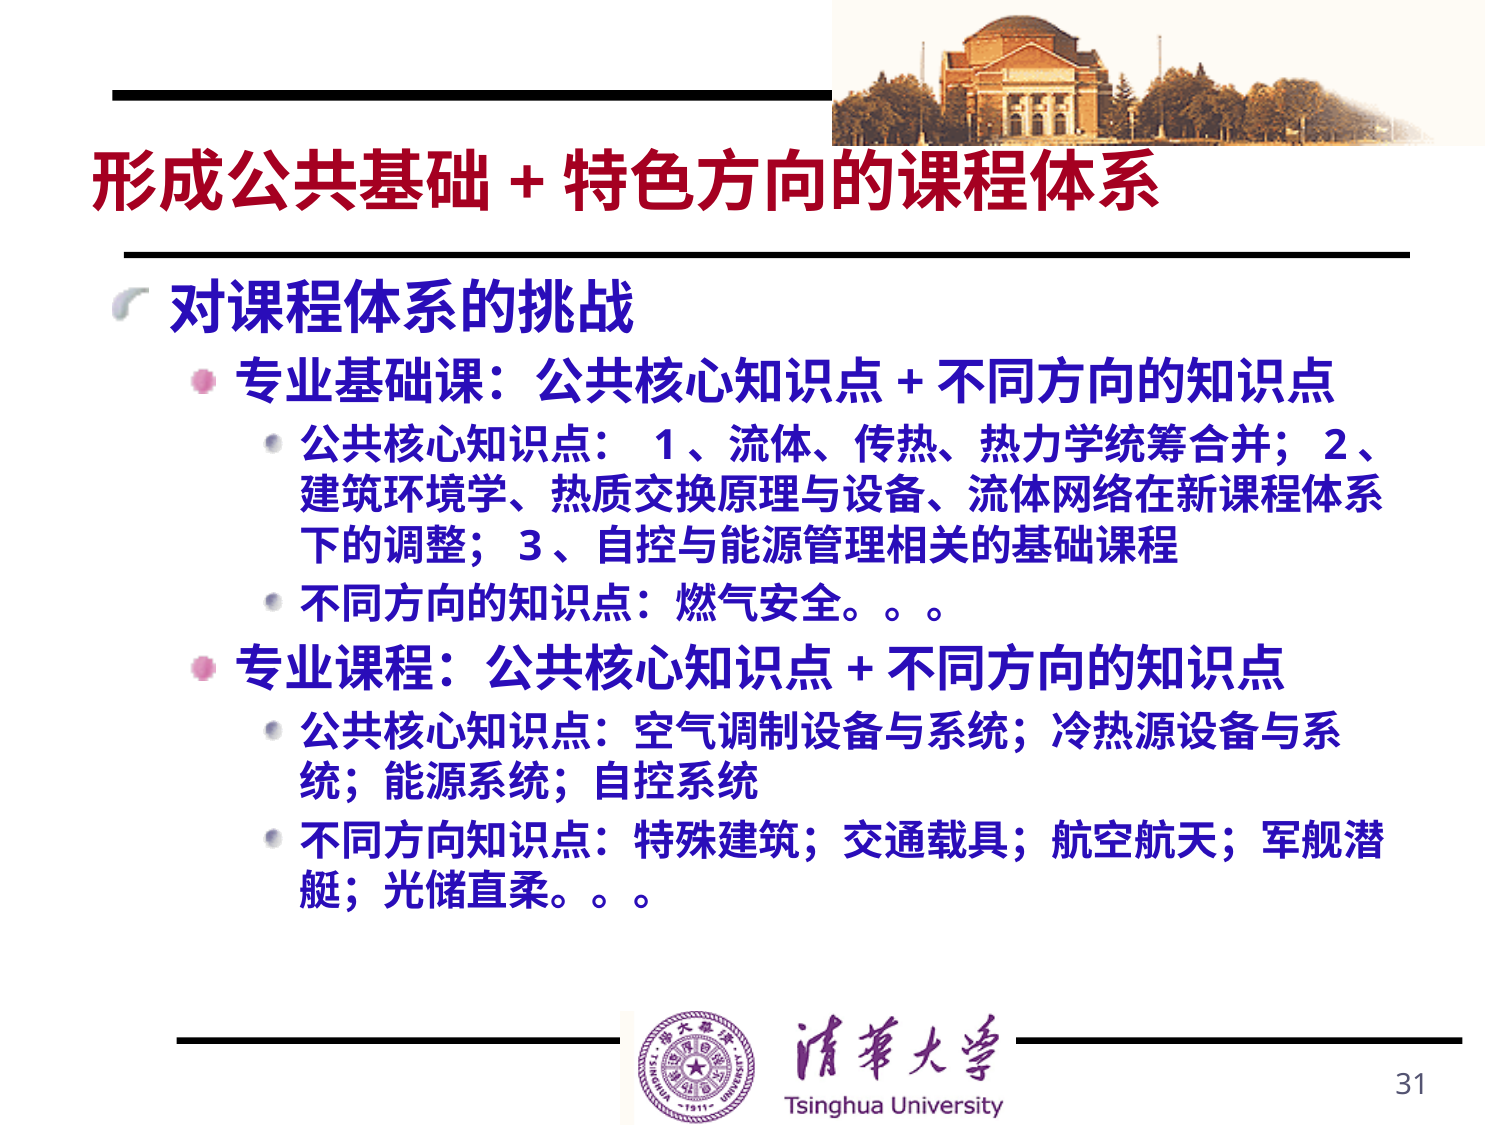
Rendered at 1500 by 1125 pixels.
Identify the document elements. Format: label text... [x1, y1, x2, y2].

picture [112, 286, 149, 324]
title 形成公共基础+特色方向的课程体系 [76, 113, 1428, 245]
picture [262, 827, 283, 849]
picture [187, 365, 216, 394]
picture [262, 719, 283, 741]
picture [187, 652, 216, 681]
list 对课程体系的挑战 专业基础课：公共核心知识点+不同方向的知识点 公共核心知识点： 1、流体、传热、热力学统筹合并；2、建筑环境学、热质交换原理与设备、流体网络在新课程体系下的调整；3、自控与能源管理相关的基础课程 不同方向的知识点：燃气安全。。。 专业课程：公共核心知识点+不同方向的知识点 公共核心知识点：空气调制设备与系统；冷热源设备与系统；能源系统；自控系统 不同方向知识点：特殊建筑；交通载具；航空航天；军舰潜艇；光储直柔。。。 [97, 262, 1427, 1046]
picture [832, 0, 1485, 146]
picture [620, 1046, 1016, 1125]
picture [262, 432, 283, 454]
picture [262, 591, 283, 612]
